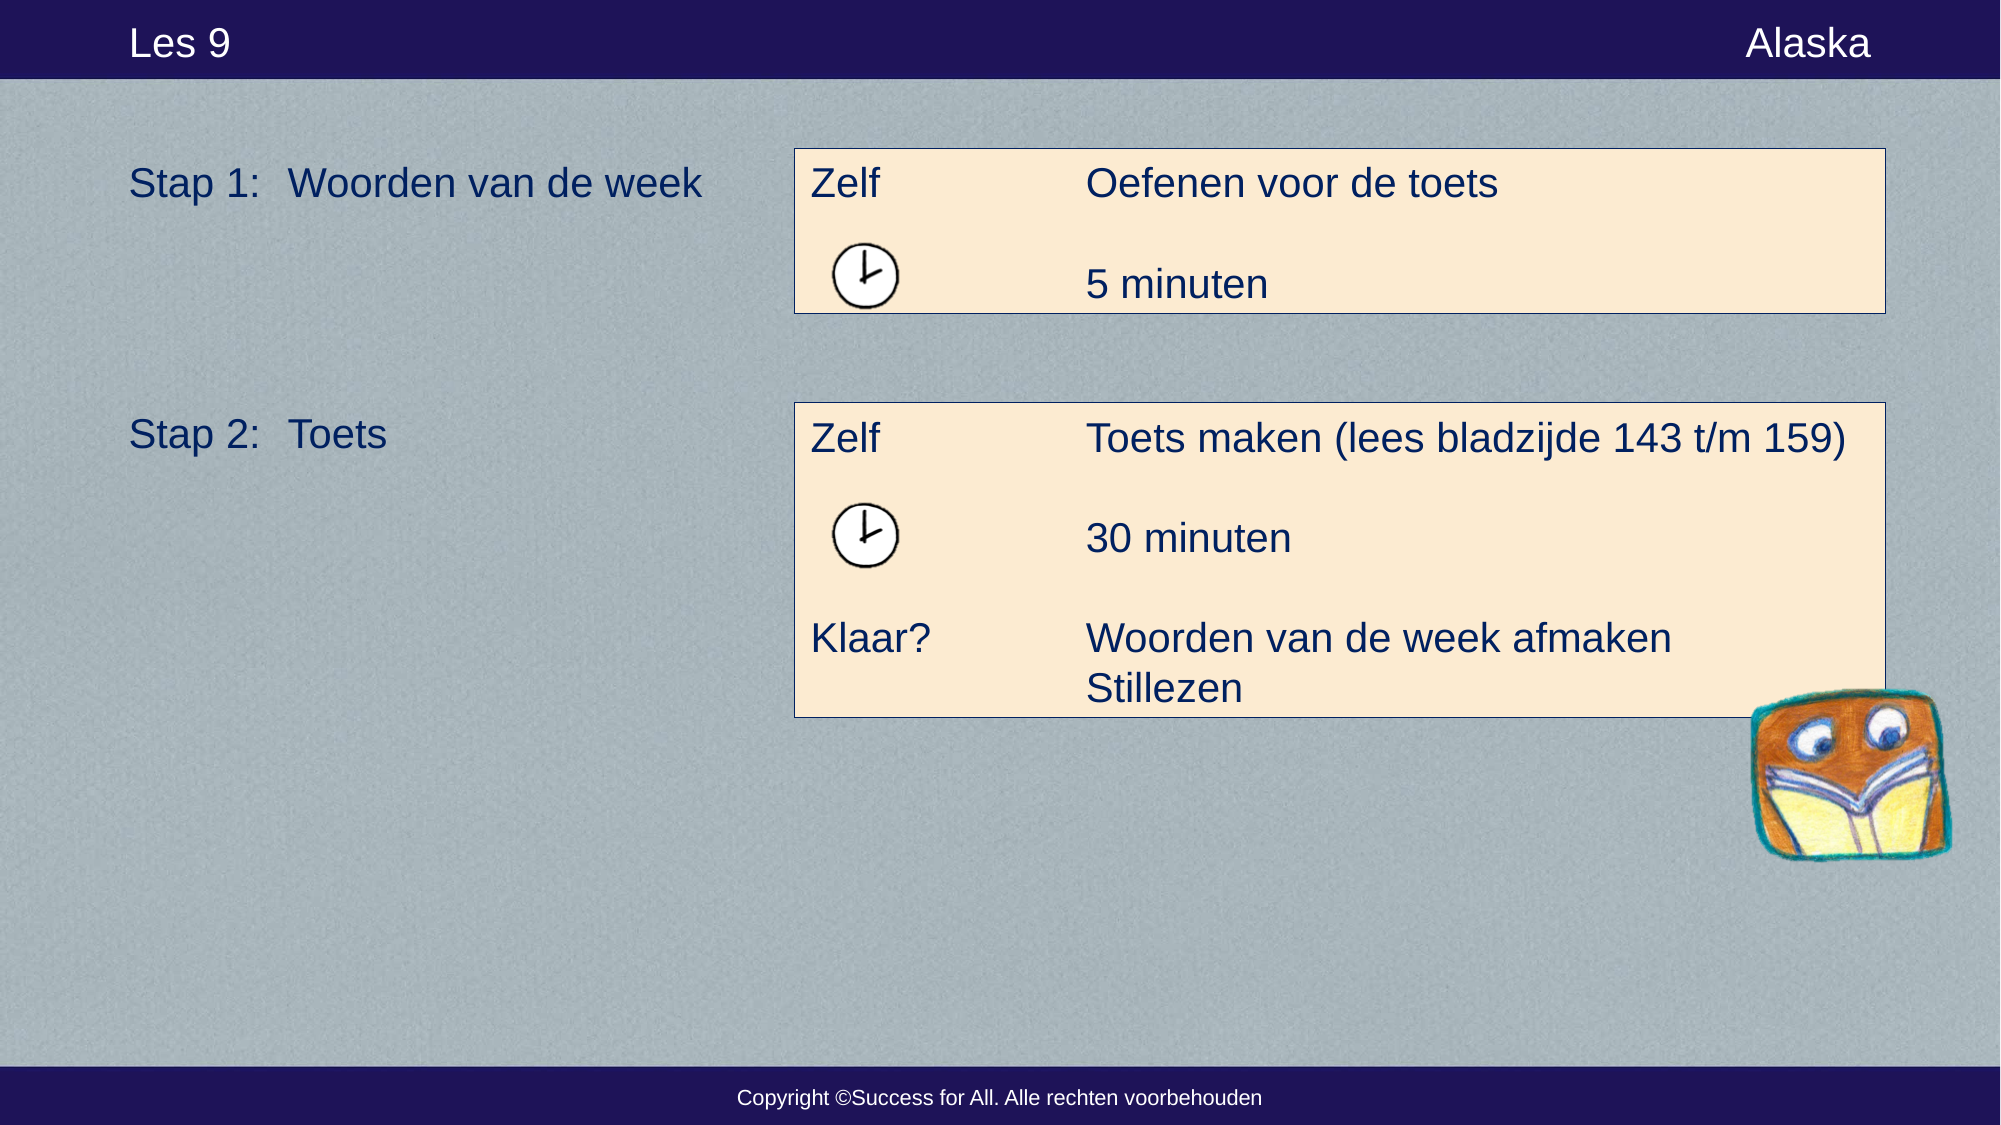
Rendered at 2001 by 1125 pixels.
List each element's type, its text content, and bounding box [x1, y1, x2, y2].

text_box Stap 1: Woorden van de week Stap 2: Toets [114, 148, 907, 764]
text_box Alaska [999, 8, 1886, 73]
text_box Copyright ©Success for All. Alle rechten voorbehouden [0, 1076, 2000, 1125]
text_box Les 9 [114, 8, 354, 73]
text_box Zelf Toets maken (lees bladzijde 143 t/m 159) 30 minuten Klaar? Woorden van de week afmaken Stillezen [794, 402, 1886, 718]
text_box Zelf Oefenen voor de toets 5 minuten [794, 148, 1886, 314]
picture [0, 0, 2001, 1125]
